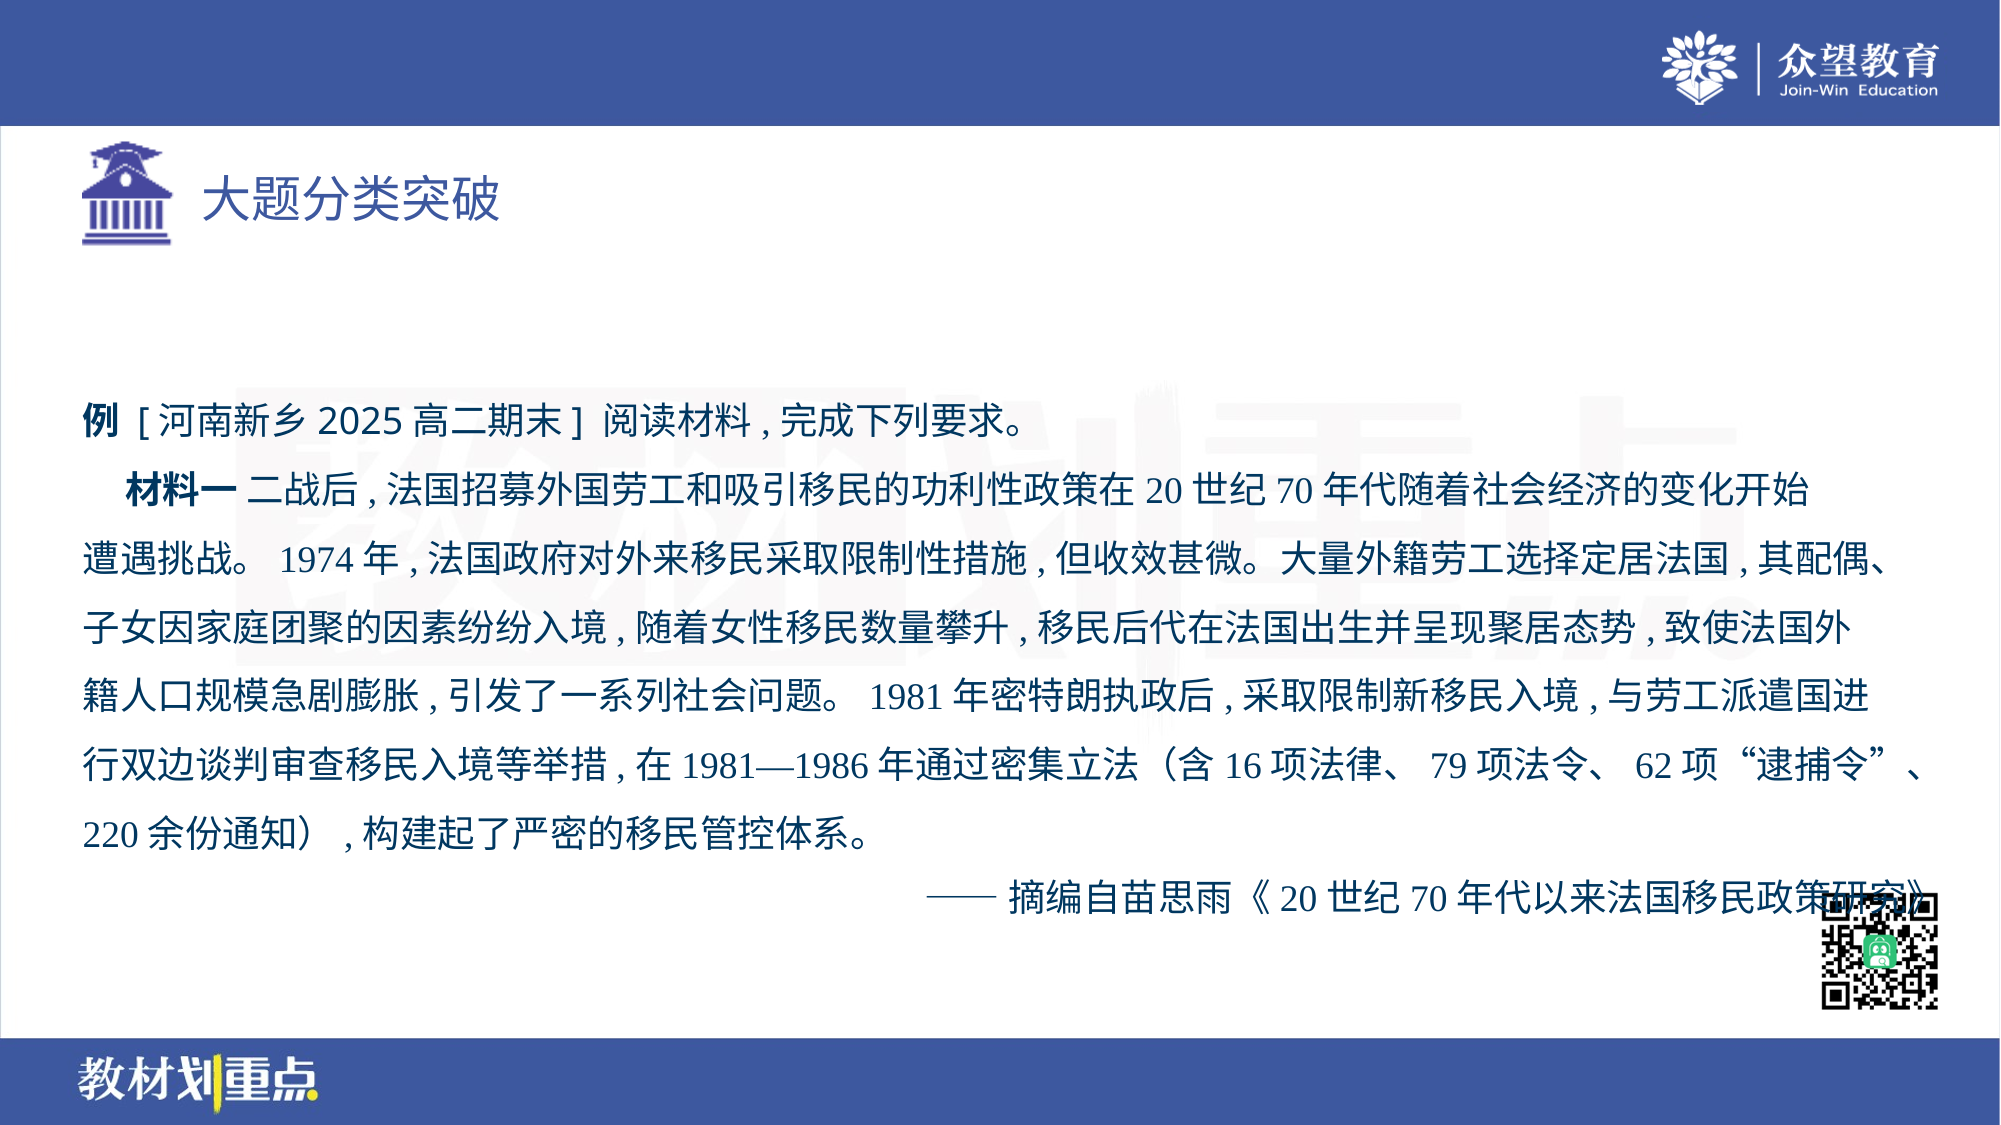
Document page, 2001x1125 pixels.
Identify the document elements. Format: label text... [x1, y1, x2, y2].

picture [0, 0, 2000, 1125]
text_box 例 [河南新乡2025高二期末] 阅读材料,完成下列要求。 材料一 二战后,法国招募外国劳工和吸引移民的功利性政策在20世纪70年代随着社会经济的变化开始 遭遇挑战。1974年,法国政府对外来移民采取限制性措施,但收效甚微。大量外籍劳工选择定居法国,其配偶、 子女因家庭团聚的因素纷纷入境,随着女性移民数量攀升,移民后代在法国出生并呈现聚居态势,致使法国外 籍人口规模急剧膨胀,引发了一系列社会问题。1981年密特朗执政后,采取限制新移民入境,与劳工派遣国进 行双边谈判审查移民入境等举措,在1981—1986年通过密集立法（含16项法律、79项法令、62项“逮捕令”、 220余份通知）,构建起了严密的移民管控体系。 ——摘编自苗思雨《20世纪70年代以来法国移民政策研究》 [82, 373, 1817, 913]
